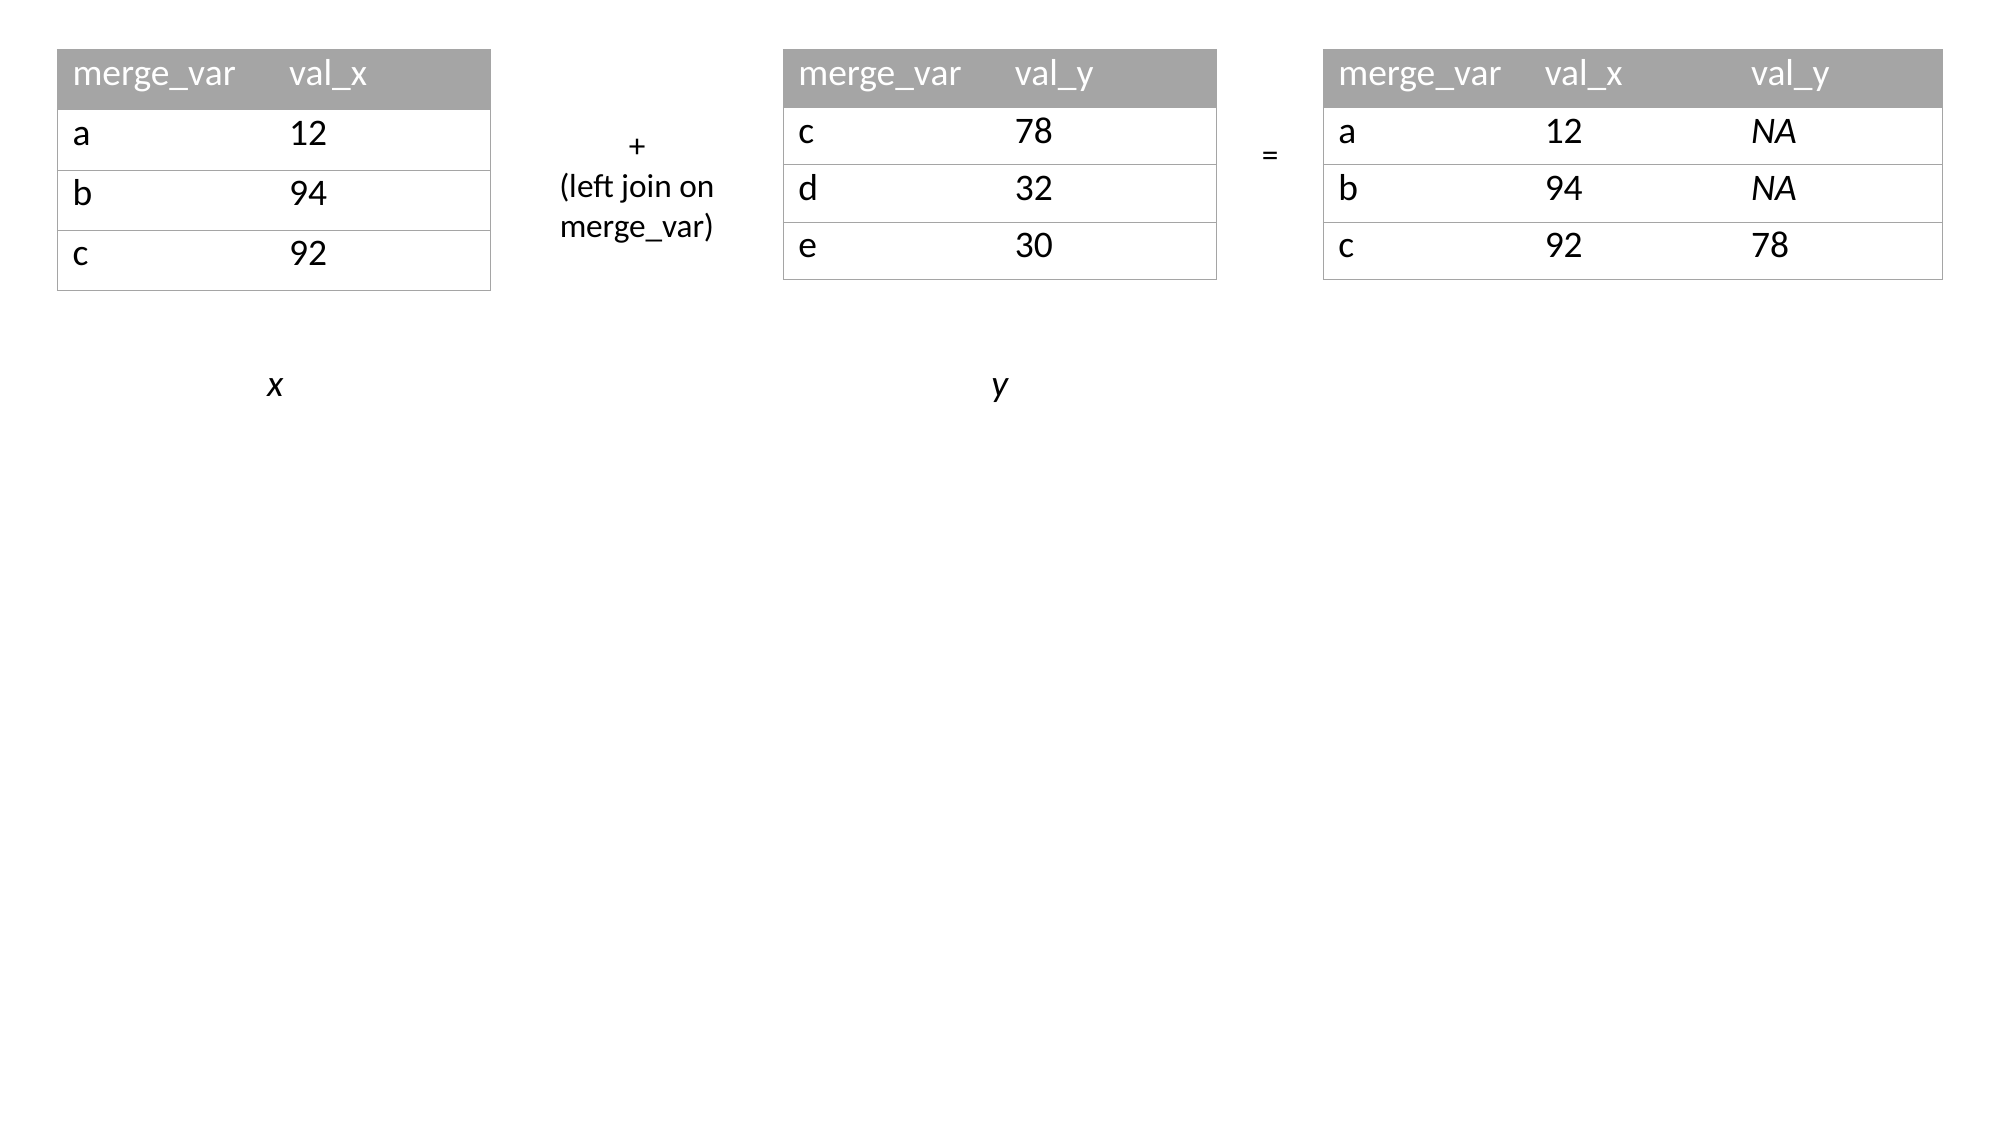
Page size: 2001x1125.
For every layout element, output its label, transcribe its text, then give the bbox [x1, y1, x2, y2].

table_cell a [58, 110, 274, 170]
text_box + (left join on merge_var) [528, 116, 746, 252]
table_cell 32 [1000, 165, 1216, 222]
table_header merge_var [1324, 50, 1530, 107]
table_cell c [1324, 223, 1530, 279]
table_cell 92 [1530, 223, 1736, 279]
table_cell 78 [1736, 223, 1942, 279]
table_cell e [784, 223, 1000, 279]
table_cell a [1324, 108, 1530, 164]
table_cell c [784, 108, 1000, 164]
table_cell NA [1736, 165, 1942, 222]
table_header val_y [1000, 50, 1216, 107]
table_cell b [58, 171, 274, 230]
table_header merge_var [58, 50, 274, 109]
table_cell 12 [1530, 108, 1736, 164]
table_header val_y [1736, 50, 1942, 107]
table_header val_x [1530, 50, 1736, 107]
table_cell NA [1736, 108, 1942, 164]
table_cell 30 [1000, 223, 1216, 279]
table_header val_x [274, 50, 490, 109]
table_header merge_var [784, 50, 1000, 107]
text_box = [1224, 126, 1316, 181]
table_cell 92 [274, 231, 490, 290]
table_cell 12 [274, 110, 490, 170]
table_cell 78 [1000, 108, 1216, 164]
table_cell d [784, 165, 1000, 222]
text_box x [229, 351, 321, 411]
table_cell 94 [1530, 165, 1736, 222]
table_cell c [58, 231, 274, 290]
table_cell b [1324, 165, 1530, 222]
table_cell 94 [274, 171, 490, 230]
text_box y [954, 351, 1046, 411]
